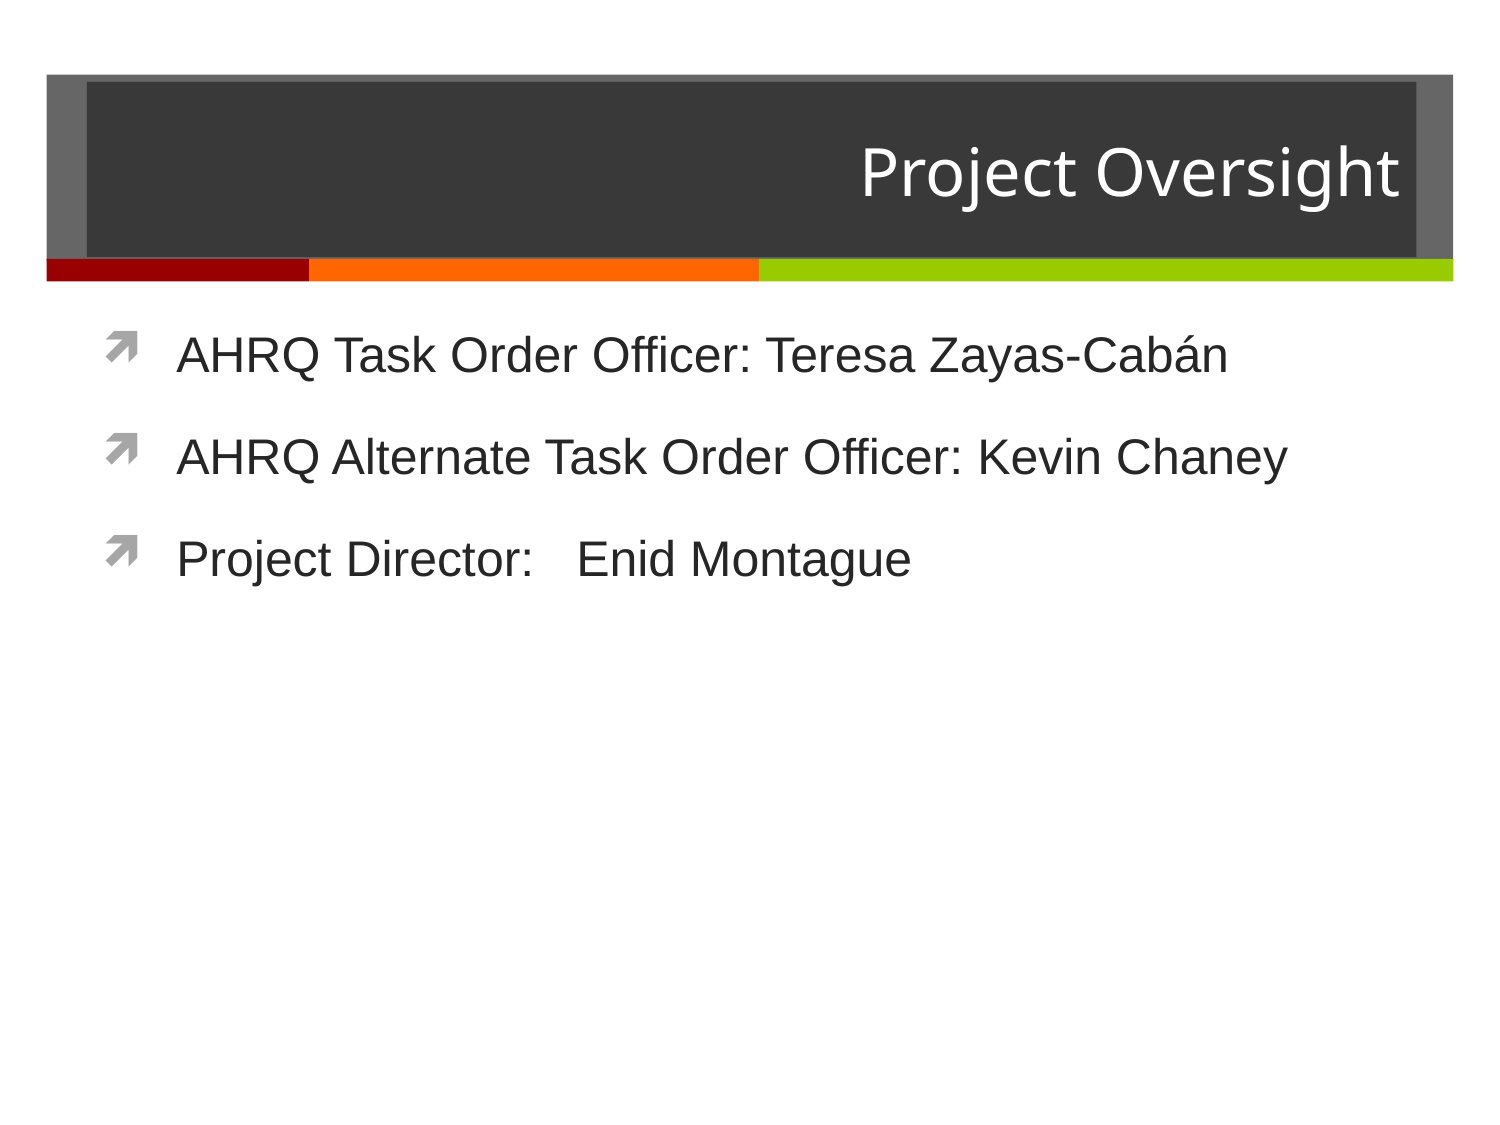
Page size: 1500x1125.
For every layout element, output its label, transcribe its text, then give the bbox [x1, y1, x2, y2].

title Project Oversight [86, 81, 1417, 258]
list AHRQ Task Order Officer: Teresa Zayas-Cabán AHRQ Alternate Task Order Officer: Kevin Chaney Project Director: Enid Montague [86, 315, 1376, 1005]
